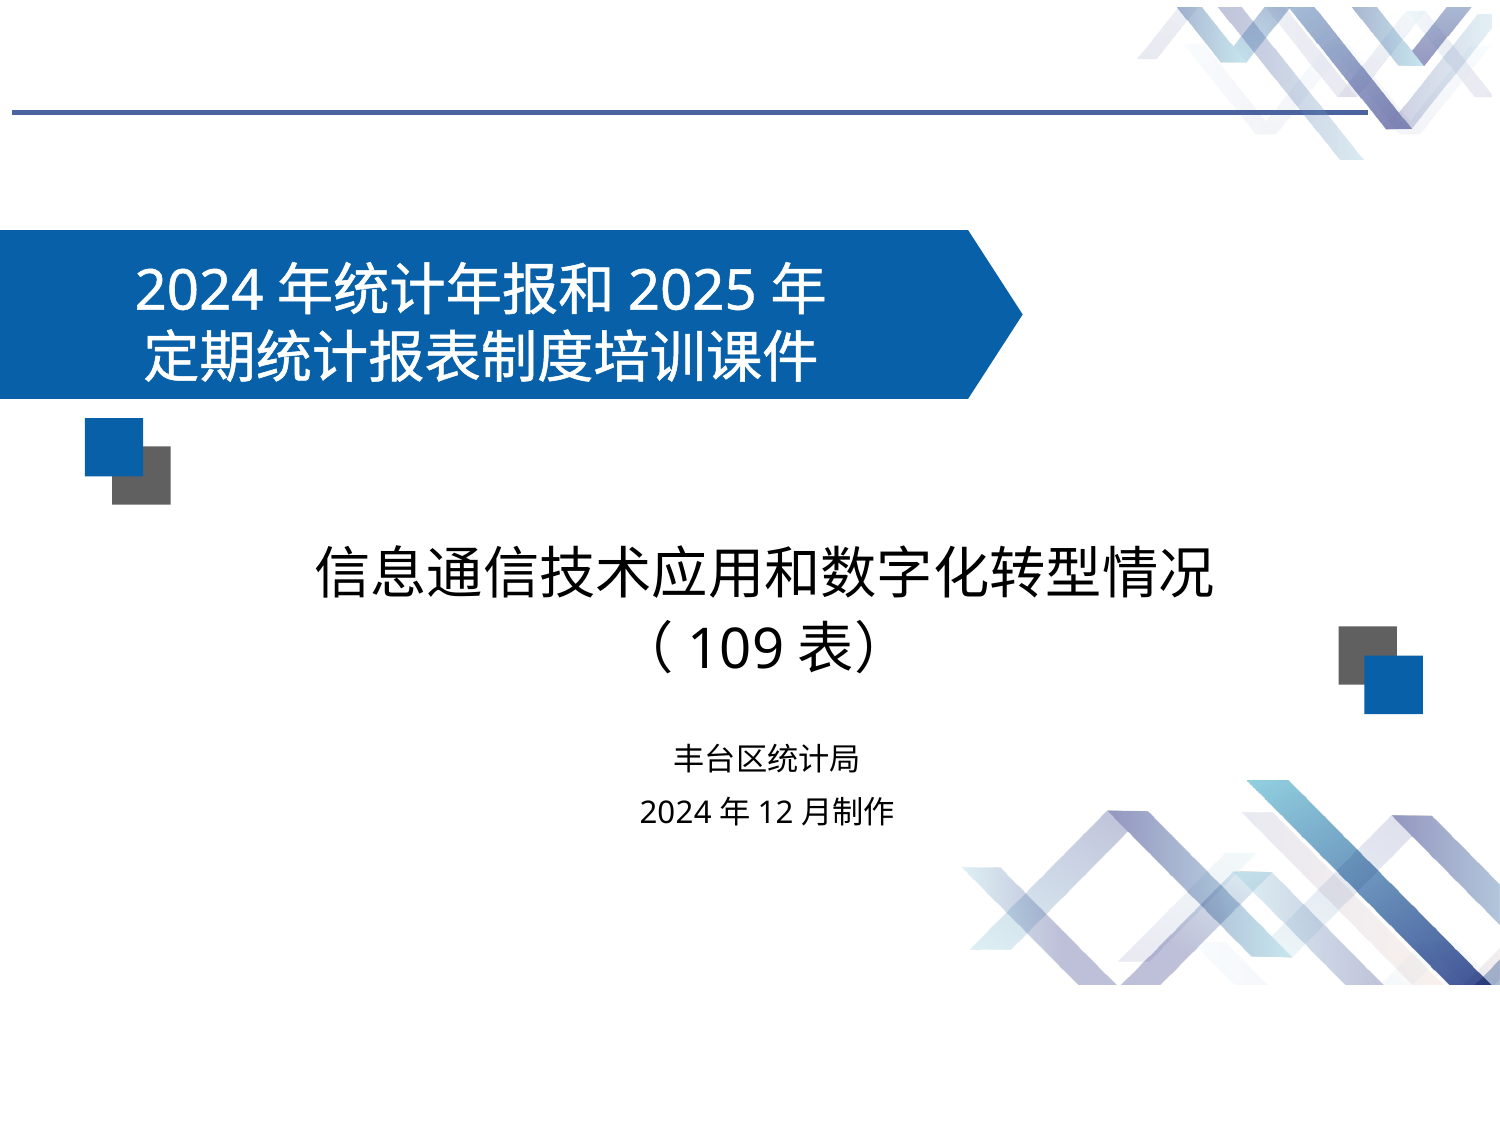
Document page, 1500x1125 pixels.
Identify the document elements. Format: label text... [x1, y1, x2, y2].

text_box [110, 464, 173, 507]
text_box 信息通信技术应用和数字化转型情况 （109表） [84, 523, 1444, 731]
text_box 丰台区统计局 2024年12月制作 [16, 731, 1500, 838]
text_box [0, 227, 1025, 401]
picture [778, 780, 1500, 985]
text_box [1362, 654, 1425, 716]
picture [1056, 7, 1492, 160]
text_box [83, 416, 145, 478]
text_box 2024年统计年报和2025年 定期统计报表制度培训课件 [7, 246, 954, 464]
